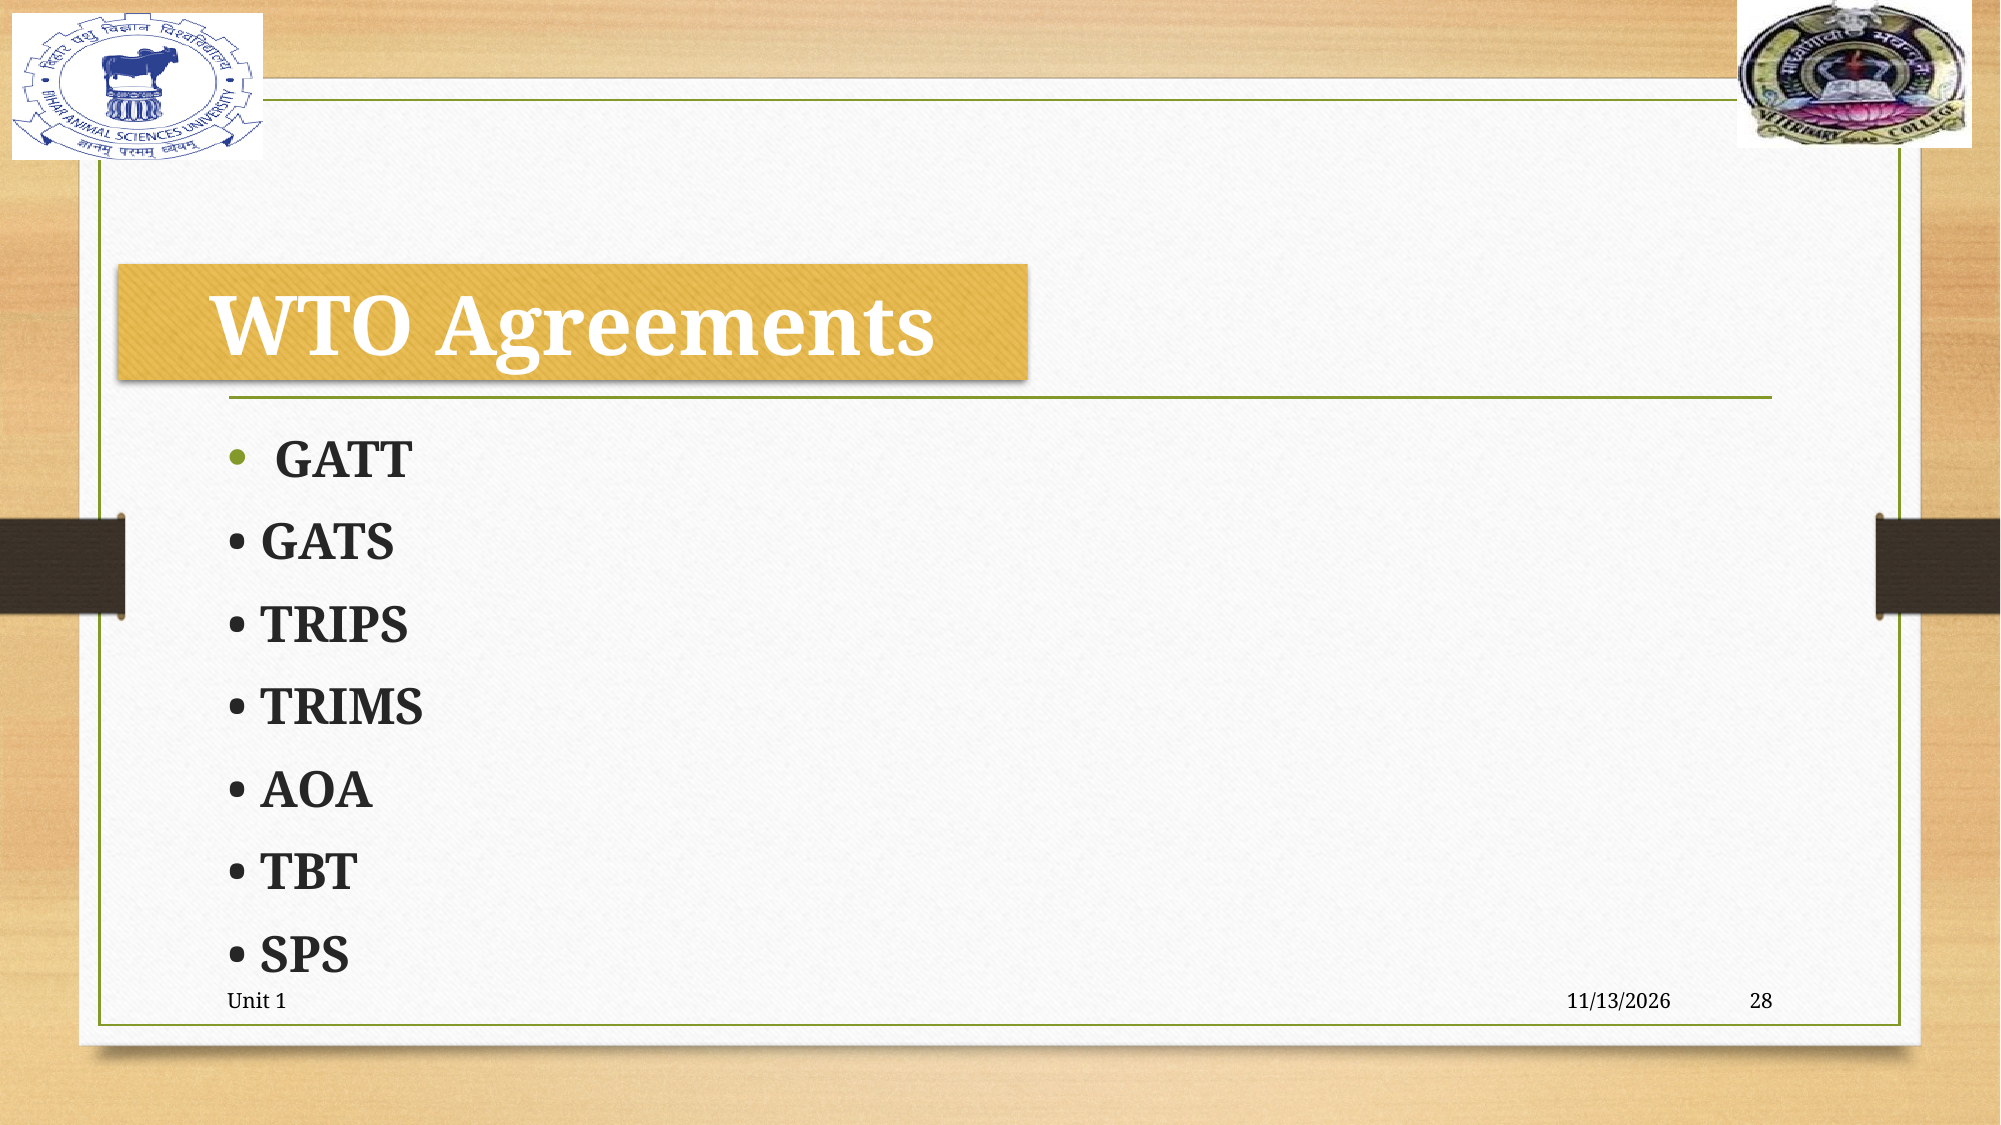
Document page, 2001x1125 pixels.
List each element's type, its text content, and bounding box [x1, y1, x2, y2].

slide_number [1423, 979, 1686, 1025]
list GATT • GATS • TRIPS • TRIMS • AOA • TBT • SPS [212, 419, 588, 979]
picture [0, 0, 2001, 1125]
slide_number 28 [1698, 979, 1788, 1025]
footer Unit 1 [212, 979, 1411, 1025]
title WTO Agreements [118, 264, 1028, 380]
